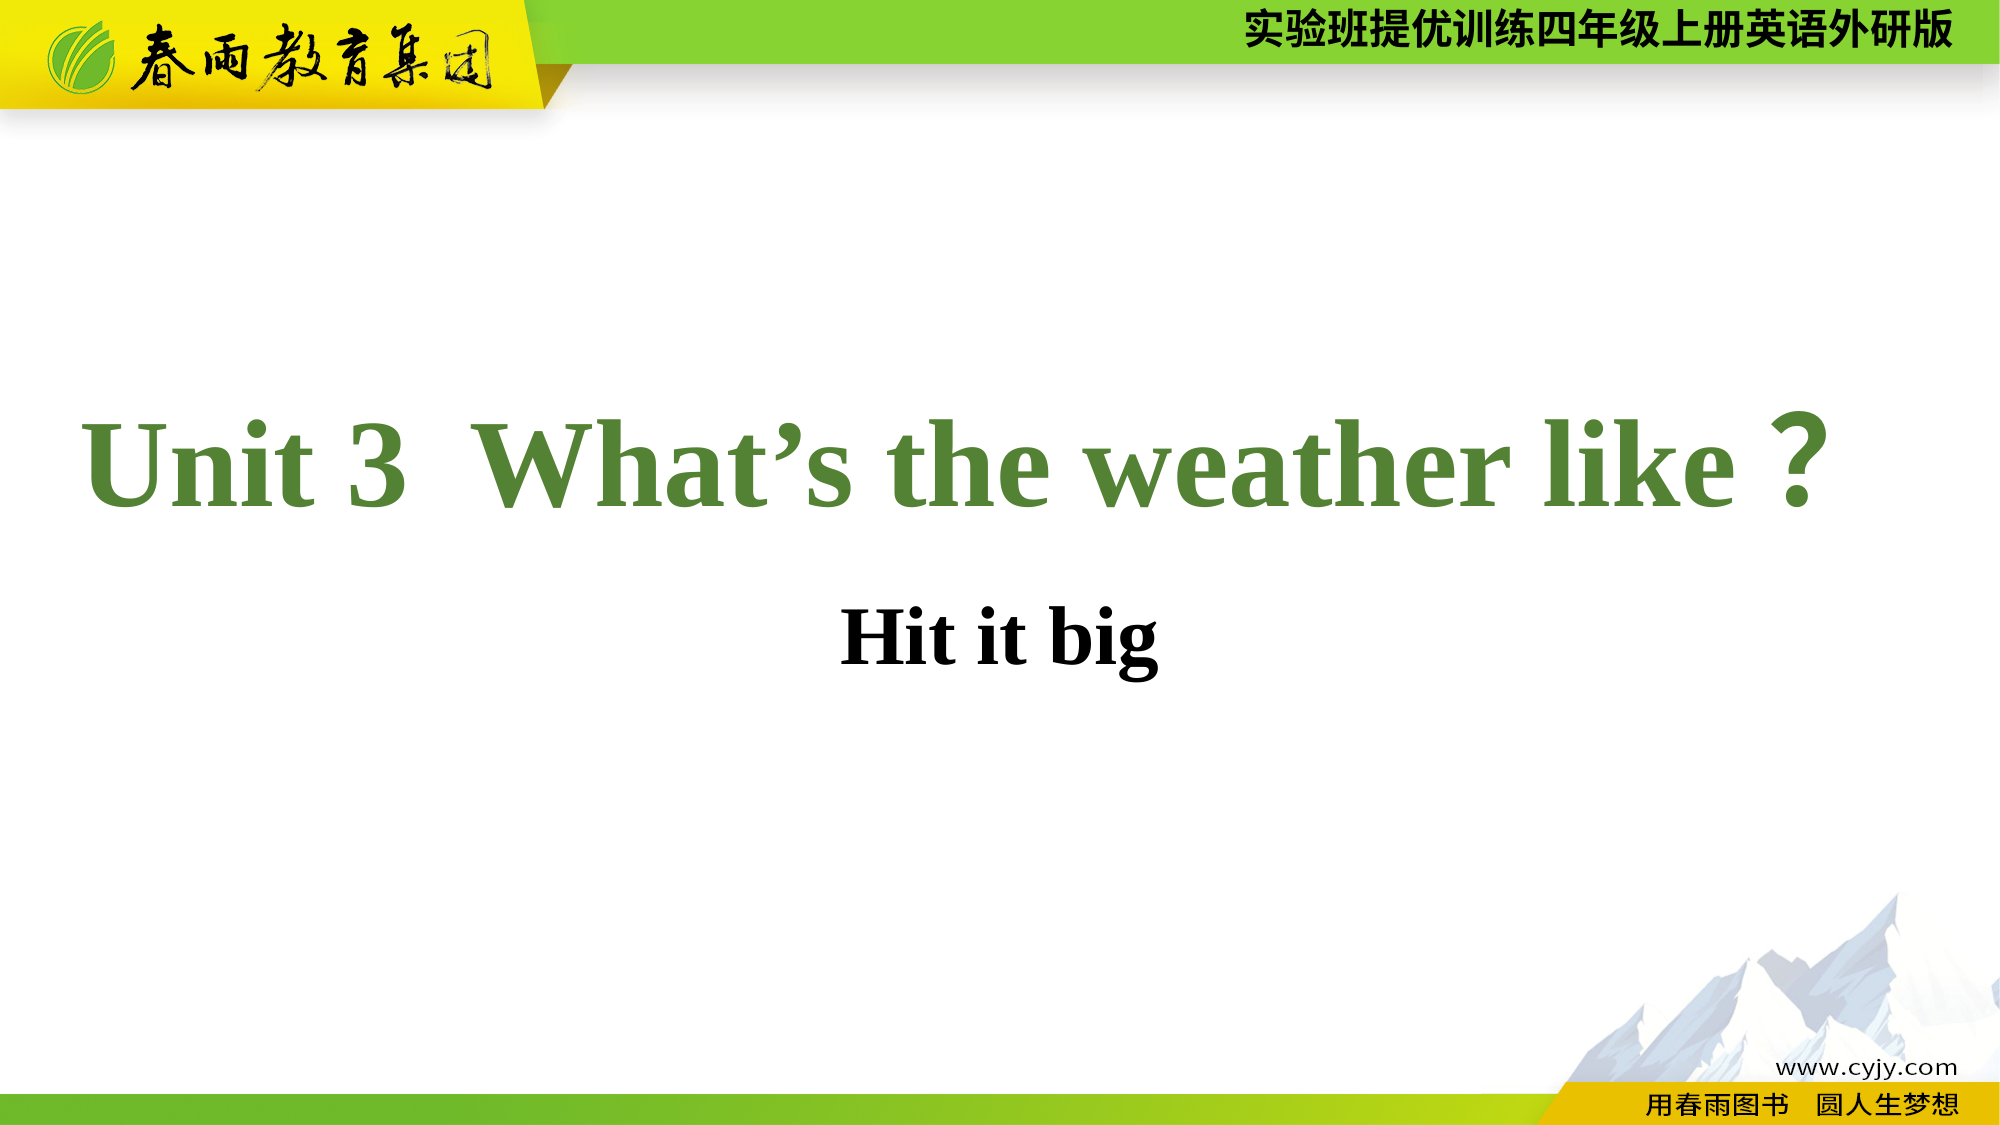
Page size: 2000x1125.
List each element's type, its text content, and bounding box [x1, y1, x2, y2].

picture [0, 689, 2000, 1125]
picture [0, 0, 2000, 298]
text_box Unit 3 What’s the weather like？ Hit it big [0, 298, 2000, 689]
